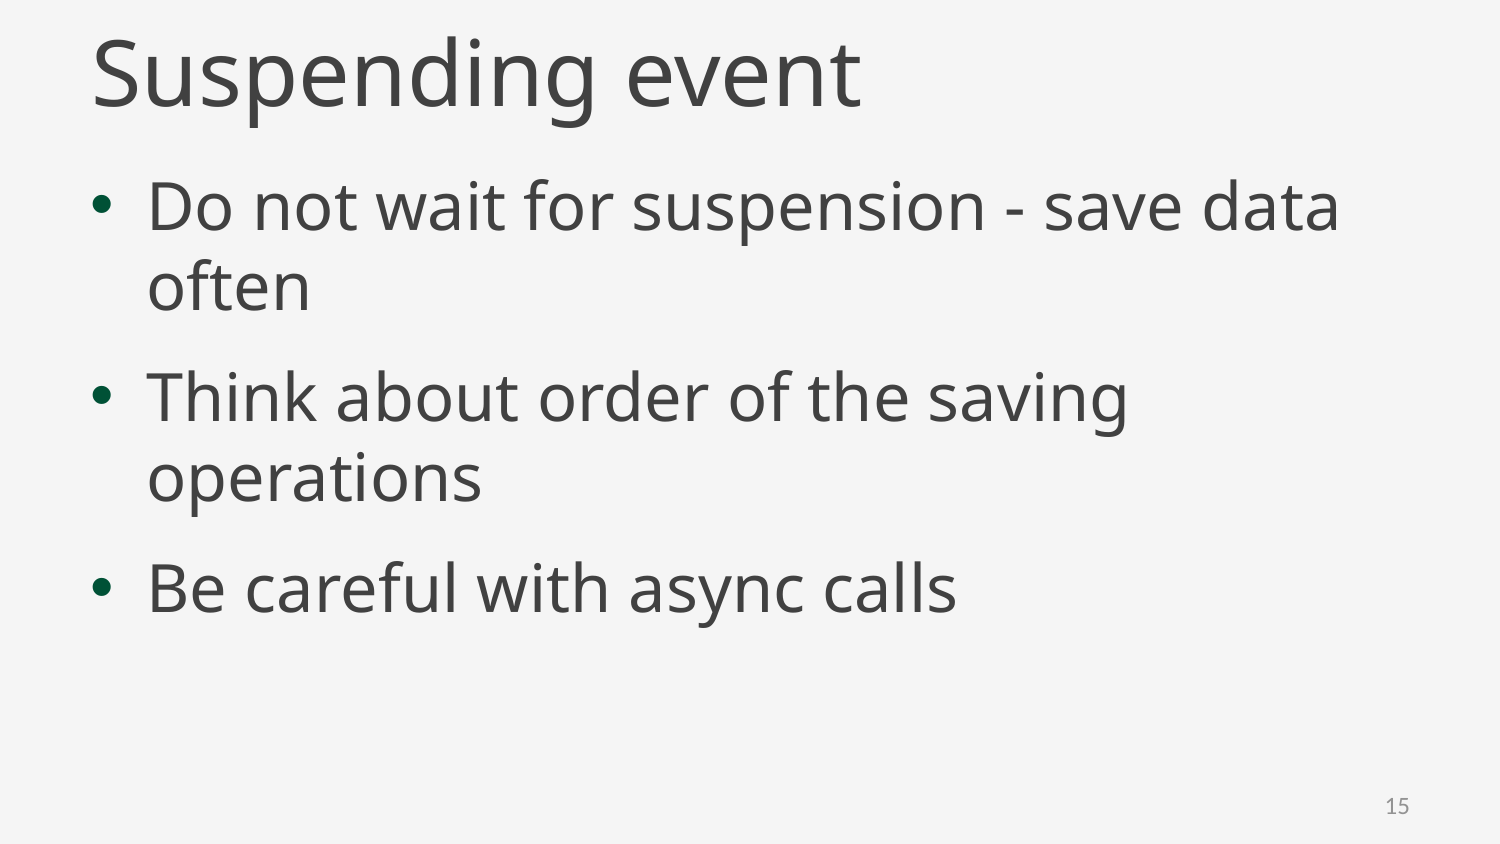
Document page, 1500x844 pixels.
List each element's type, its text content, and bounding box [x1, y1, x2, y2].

slide_number 15 [1316, 782, 1425, 827]
title Suspending event [76, 0, 1424, 141]
list Do not wait for suspension - save data often Think about order of the saving operations Be careful with async calls [75, 156, 1425, 754]
